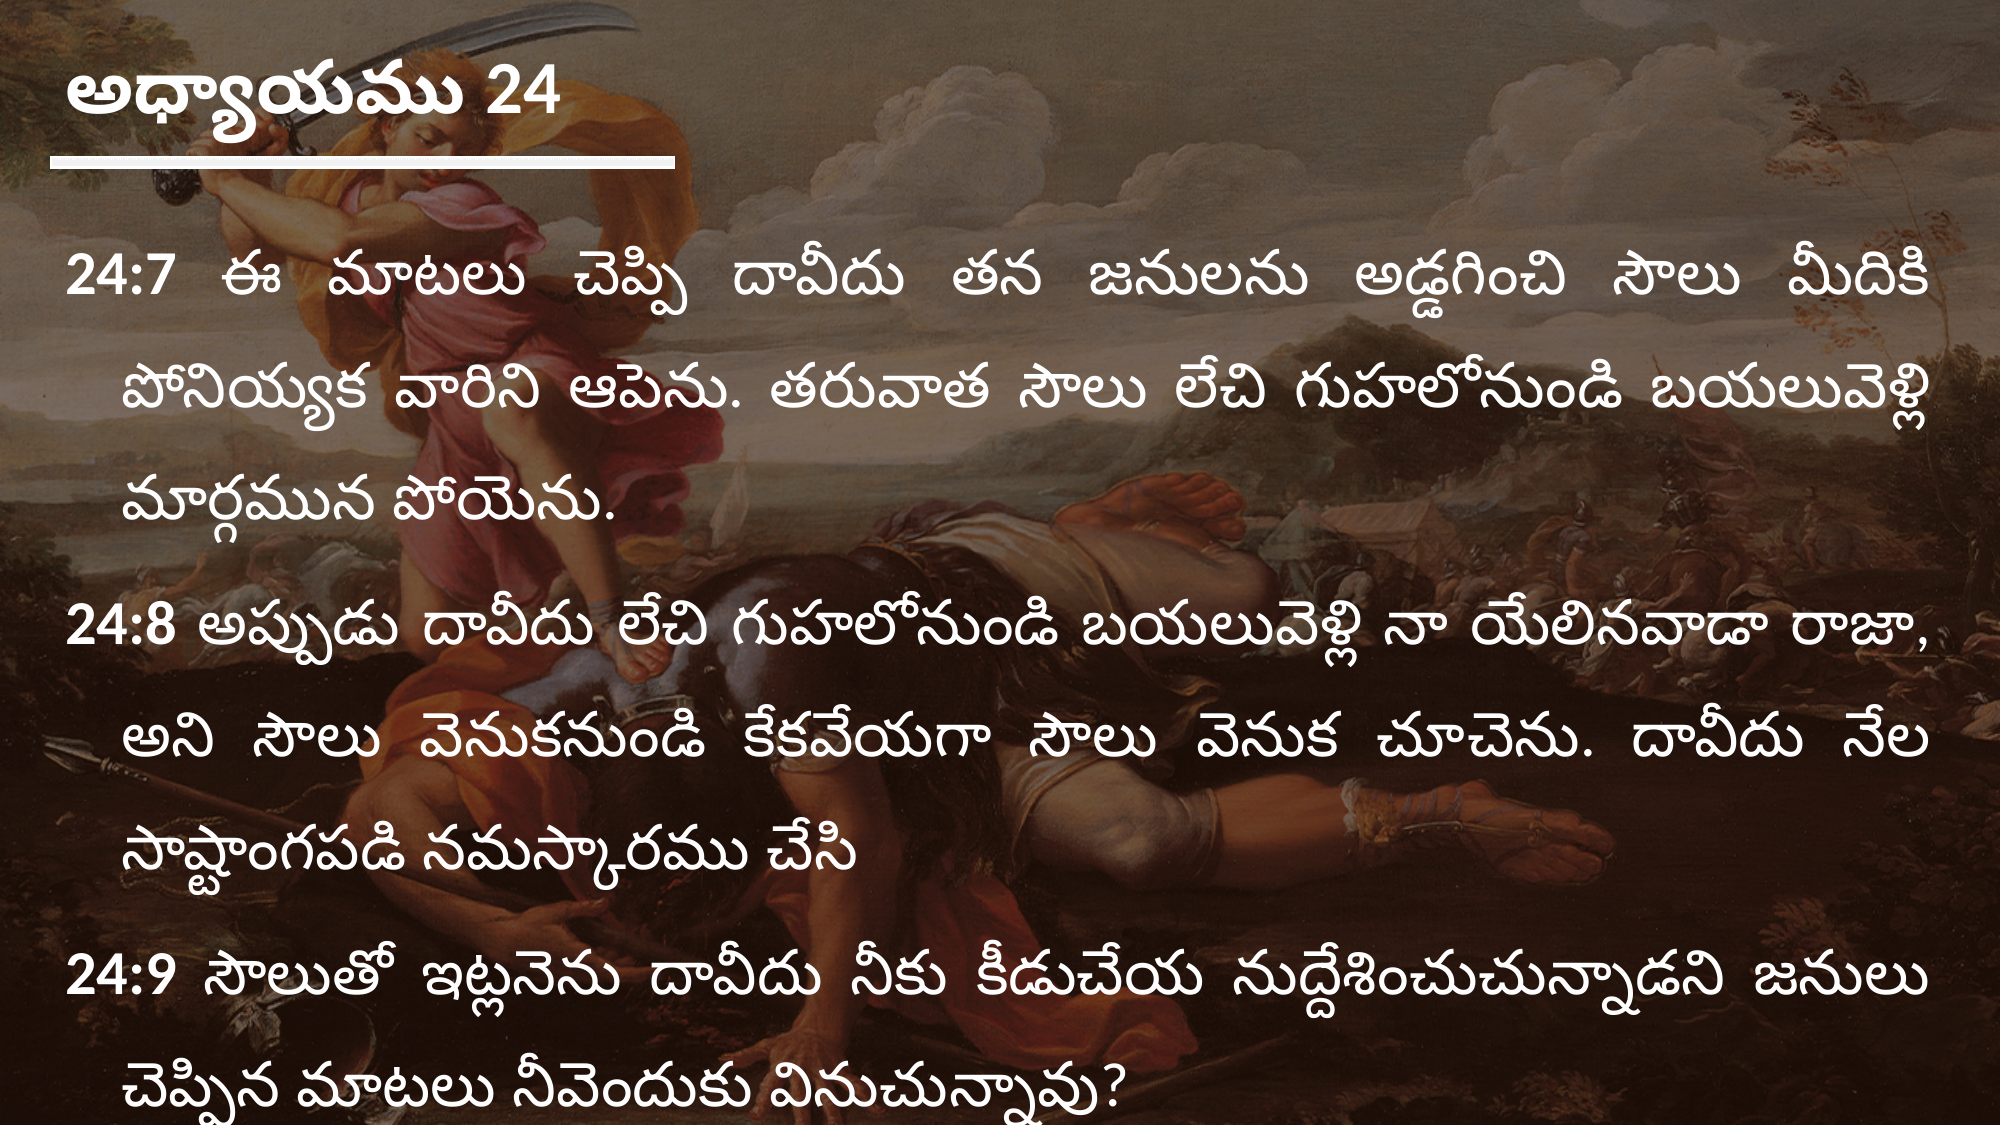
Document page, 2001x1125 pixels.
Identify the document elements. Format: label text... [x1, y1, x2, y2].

list 24:7 ఈ మాటలు చెప్పి దావీదు తన జనులను అడ్డగించి సౌలు మీదికి పోనియ్యక వారిని ఆపెను. తరువాత సౌలు లేచి గుహలోనుండి బయలువెళ్లి మార్గమున పోయెను. 24:8 అప్పుడు దావీదు లేచి గుహలోనుండి బయలువెళ్లి నా యేలినవాడా రాజా, అని సౌలు వెనుకనుండి కేకవేయగా సౌలు వెనుక చూచెను. దావీదు నేల సాష్టాంగపడి నమస్కారము చేసి 24:9 సౌలుతో ఇట్లనెను దావీదు నీకు కీడుచేయ నుద్దేశించుచున్నాడని జనులు చెప్పిన మాటలు నీవెందుకు వినుచున్నావు? [50, 187, 1946, 1063]
title అధ్యాయము 24 [50, 0, 1925, 167]
picture [0, 0, 2000, 1125]
